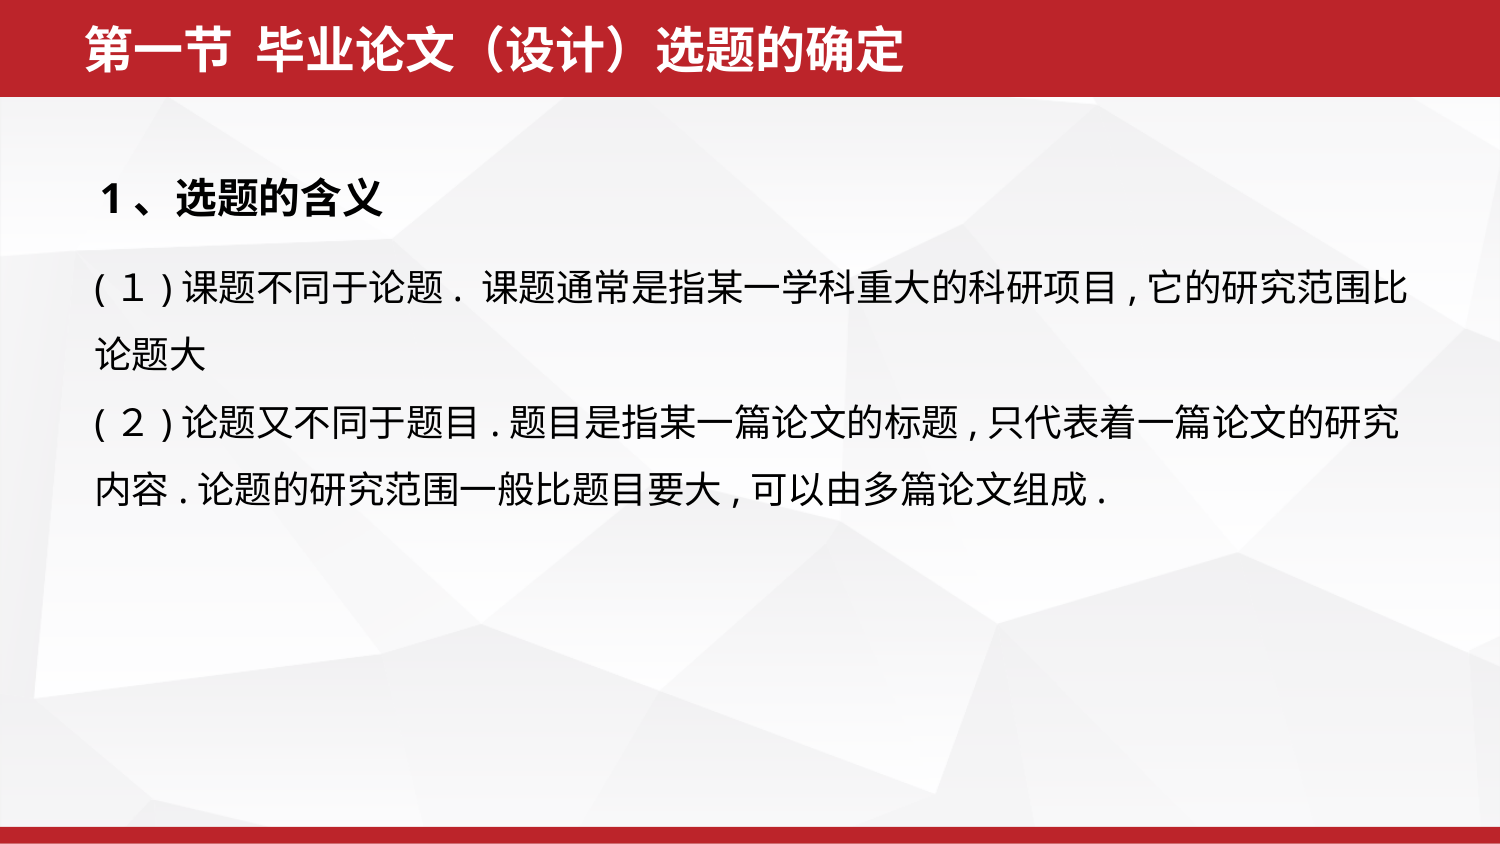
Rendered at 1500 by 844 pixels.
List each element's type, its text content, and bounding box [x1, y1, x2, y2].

title 第一节 毕业论文（设计）选题的确定 [71, 0, 1200, 97]
text_box 1、选题的含义 [84, 164, 400, 229]
text_box (１)课题不同于论题. 课题通常是指某一学科重大的科研项目,它的研究范围比论题大 (２)论题又不同于题目.题目是指某一篇论文的标题,只代表着一篇论文的研究内容.论题的研究范围一般比题目要大,可以由多篇论文组成. [79, 233, 1438, 519]
picture [0, 97, 1500, 826]
